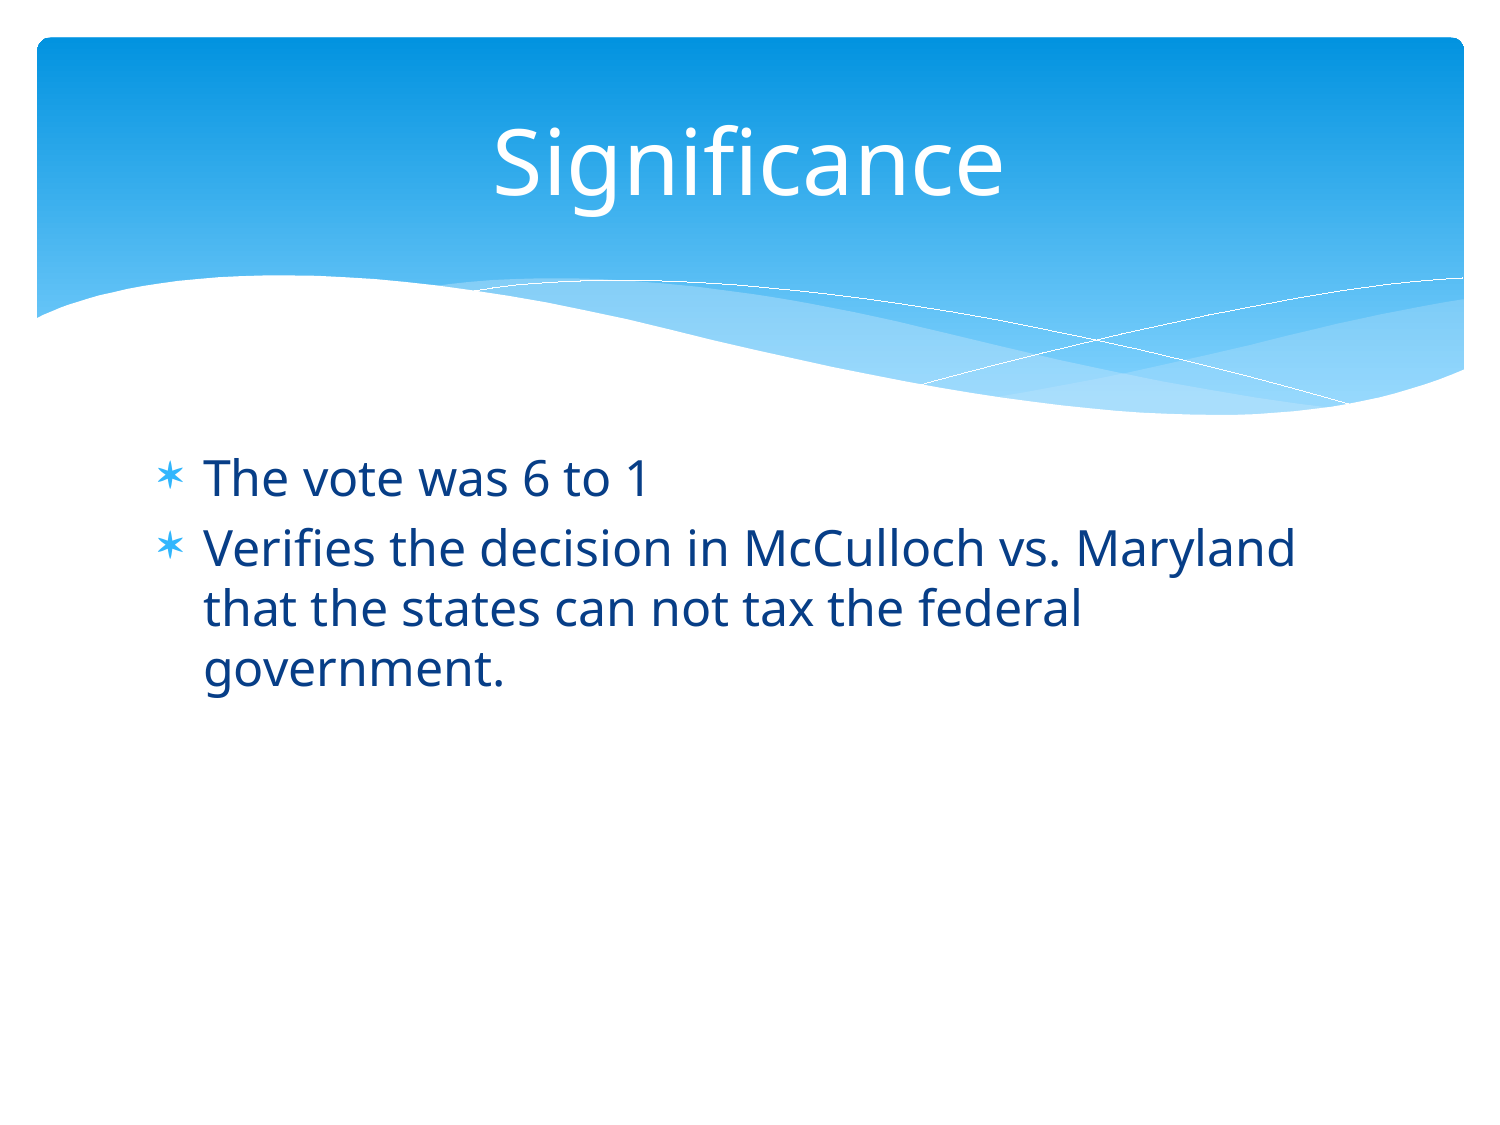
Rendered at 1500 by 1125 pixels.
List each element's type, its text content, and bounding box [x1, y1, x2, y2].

title Significance [75, 55, 1425, 261]
list The vote was 6 to 1 Verifies the decision in McCulloch vs. Maryland that the states can not tax the federal government. [143, 438, 1359, 1005]
